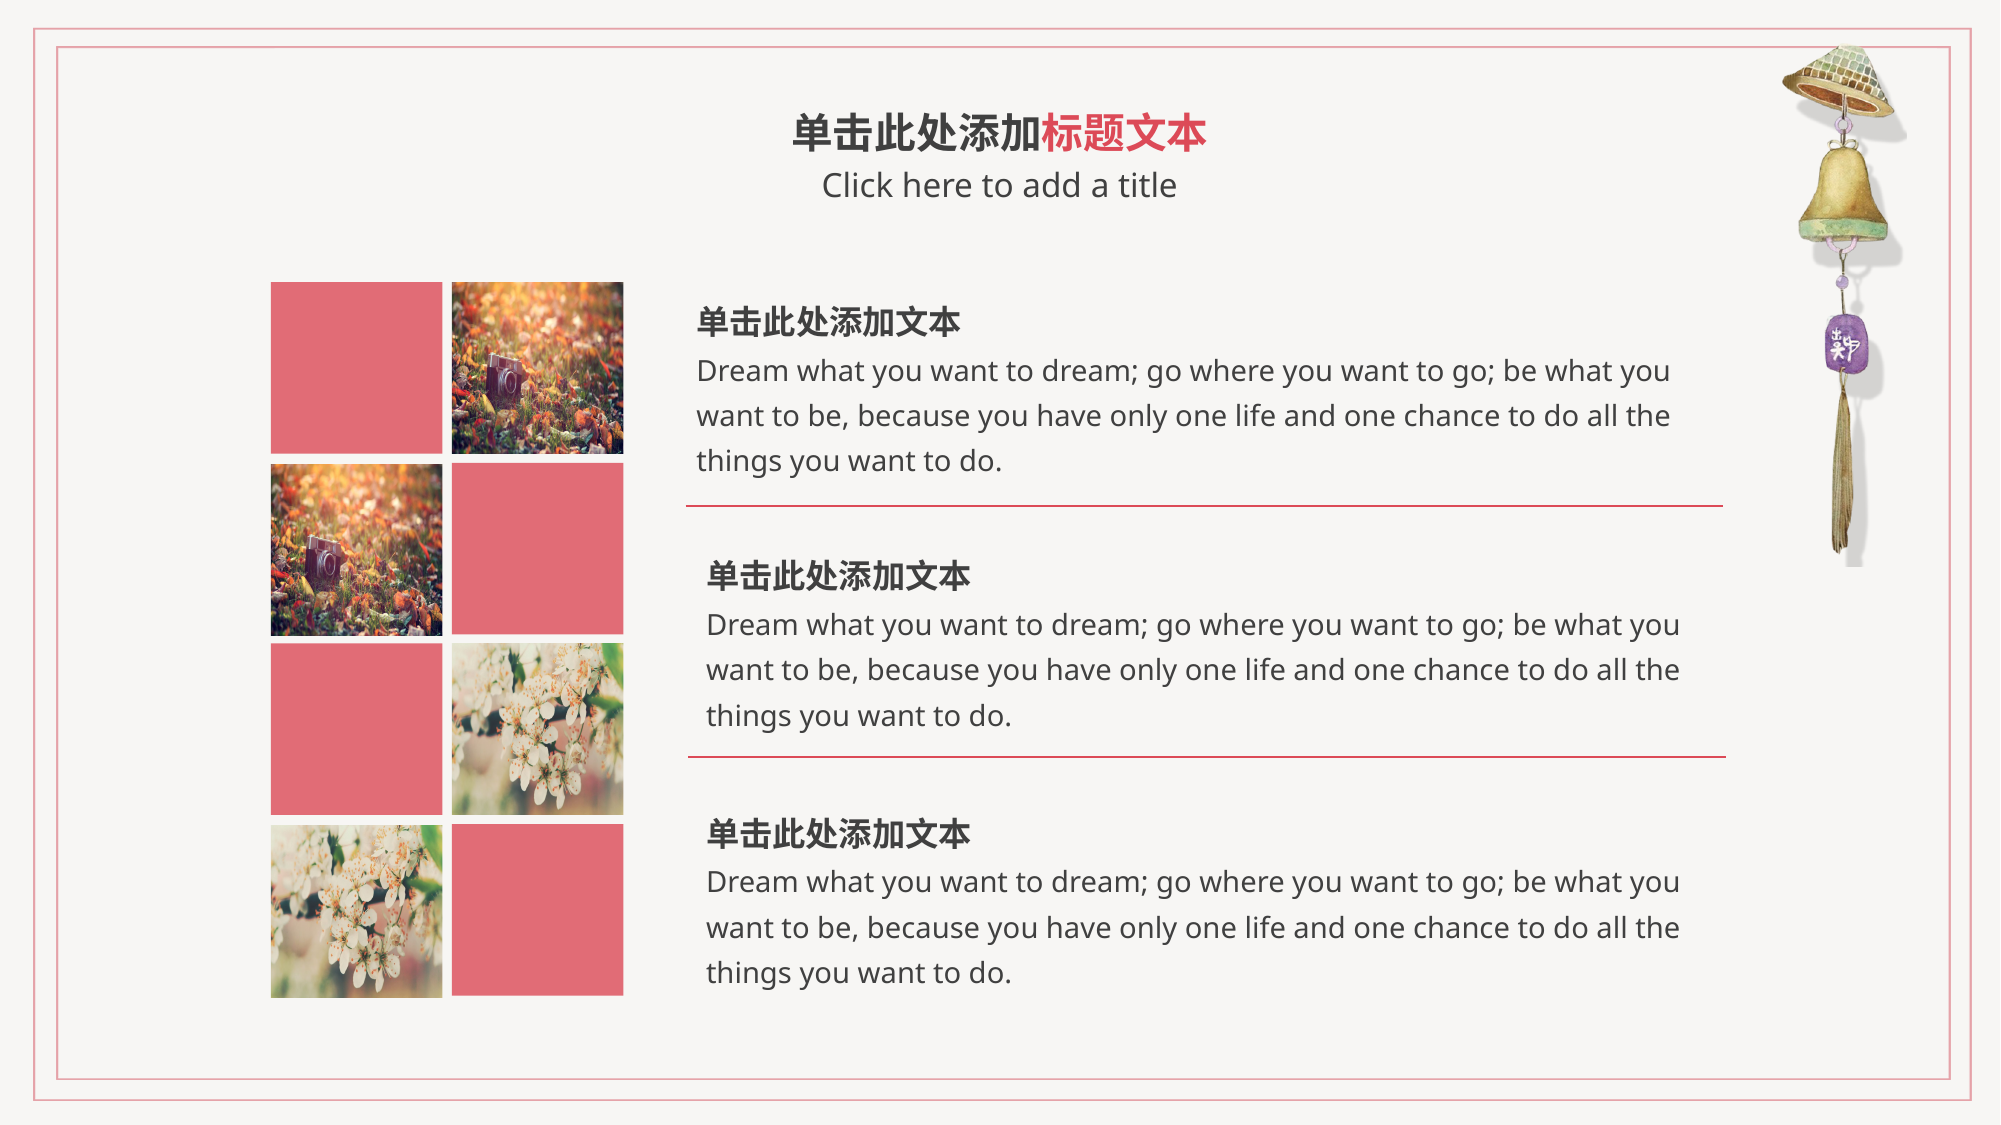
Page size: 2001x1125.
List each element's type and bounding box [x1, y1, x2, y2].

picture [0, 0, 2000, 1125]
text_box [270, 282, 624, 636]
text_box [270, 643, 624, 998]
